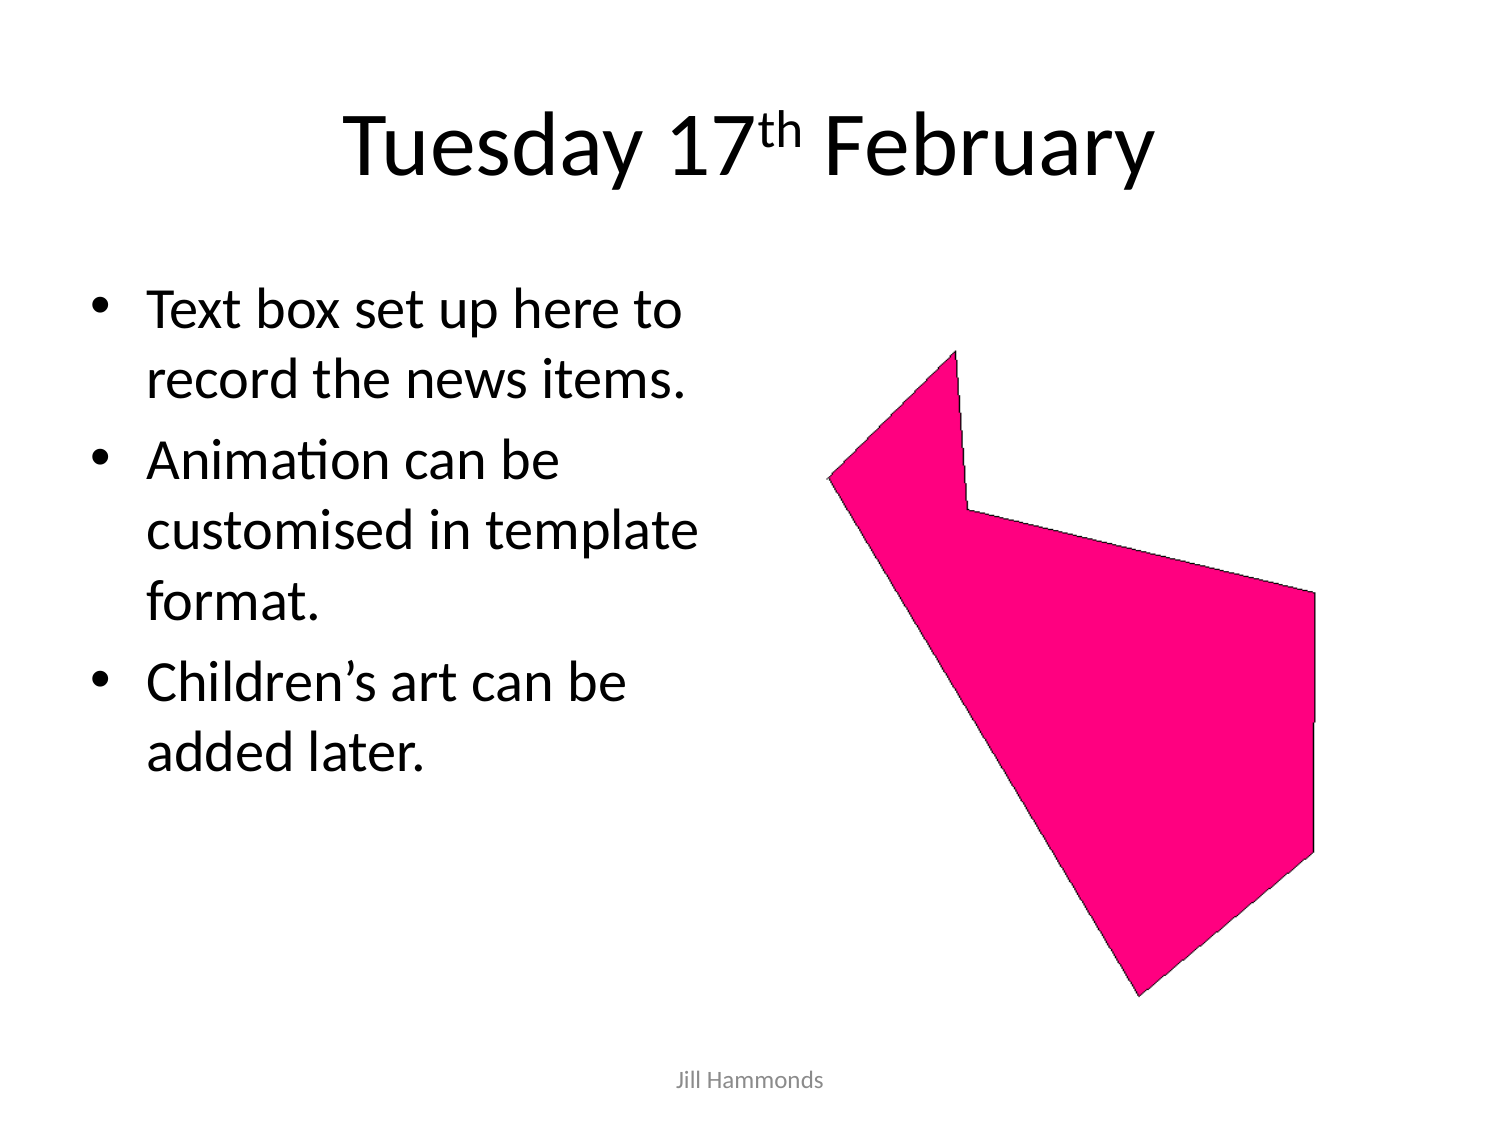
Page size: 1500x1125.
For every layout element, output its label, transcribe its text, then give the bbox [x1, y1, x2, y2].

picture [799, 299, 1388, 1004]
title Tuesday 17th February [75, 45, 1425, 233]
footer Jill Hammonds [512, 1024, 988, 1103]
list Text box set up here to record the news items. Animation can be customised in template format. Children’s art can be added later. [75, 262, 737, 1005]
